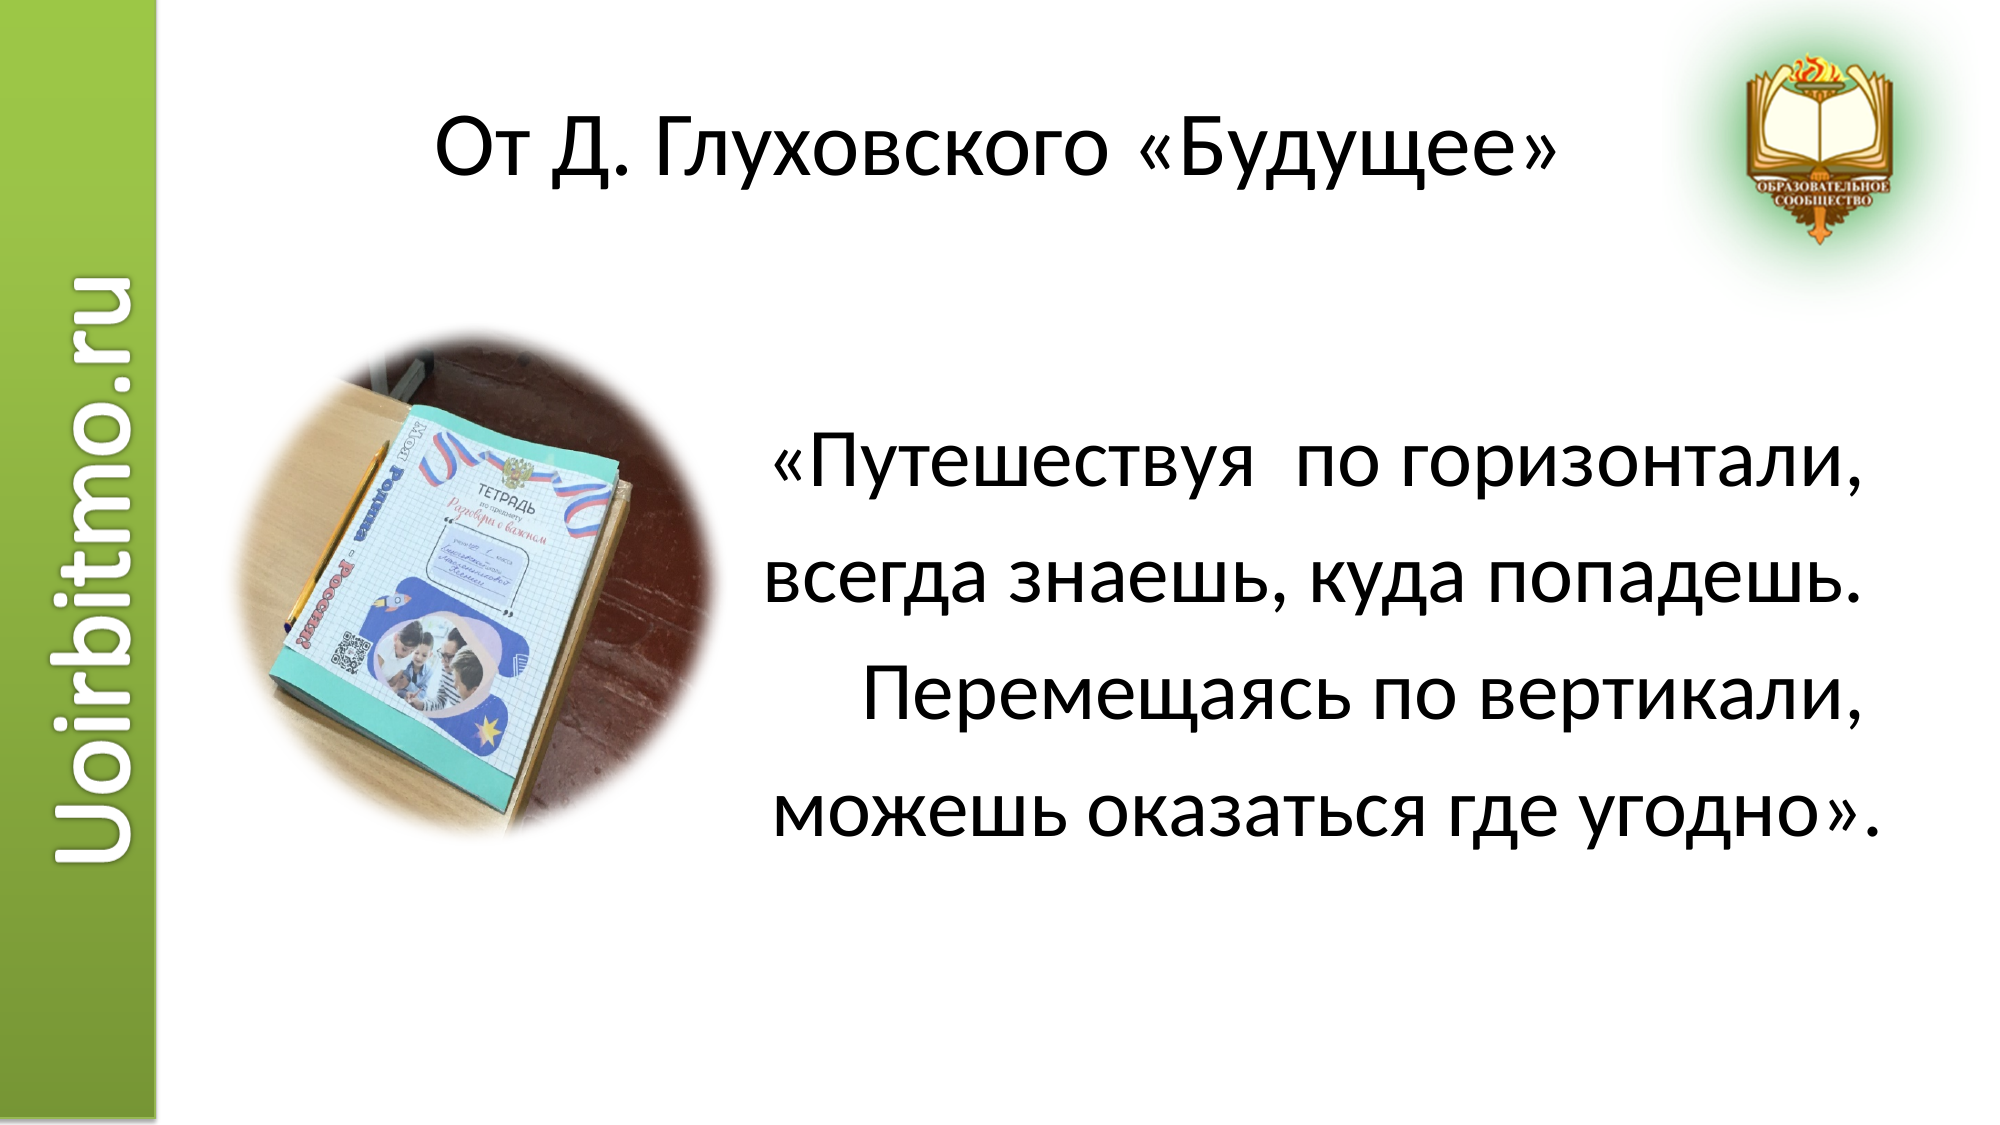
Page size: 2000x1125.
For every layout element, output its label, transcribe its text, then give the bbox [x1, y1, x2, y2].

picture [0, 0, 2000, 1125]
list «Путешествуя по горизонтали, всегда знаешь, куда попадешь. Перемещаясь по вертикали, можешь оказаться где угодно». [220, 278, 1900, 1022]
title От Д. Глуховского «Будущее» [99, 45, 1900, 233]
